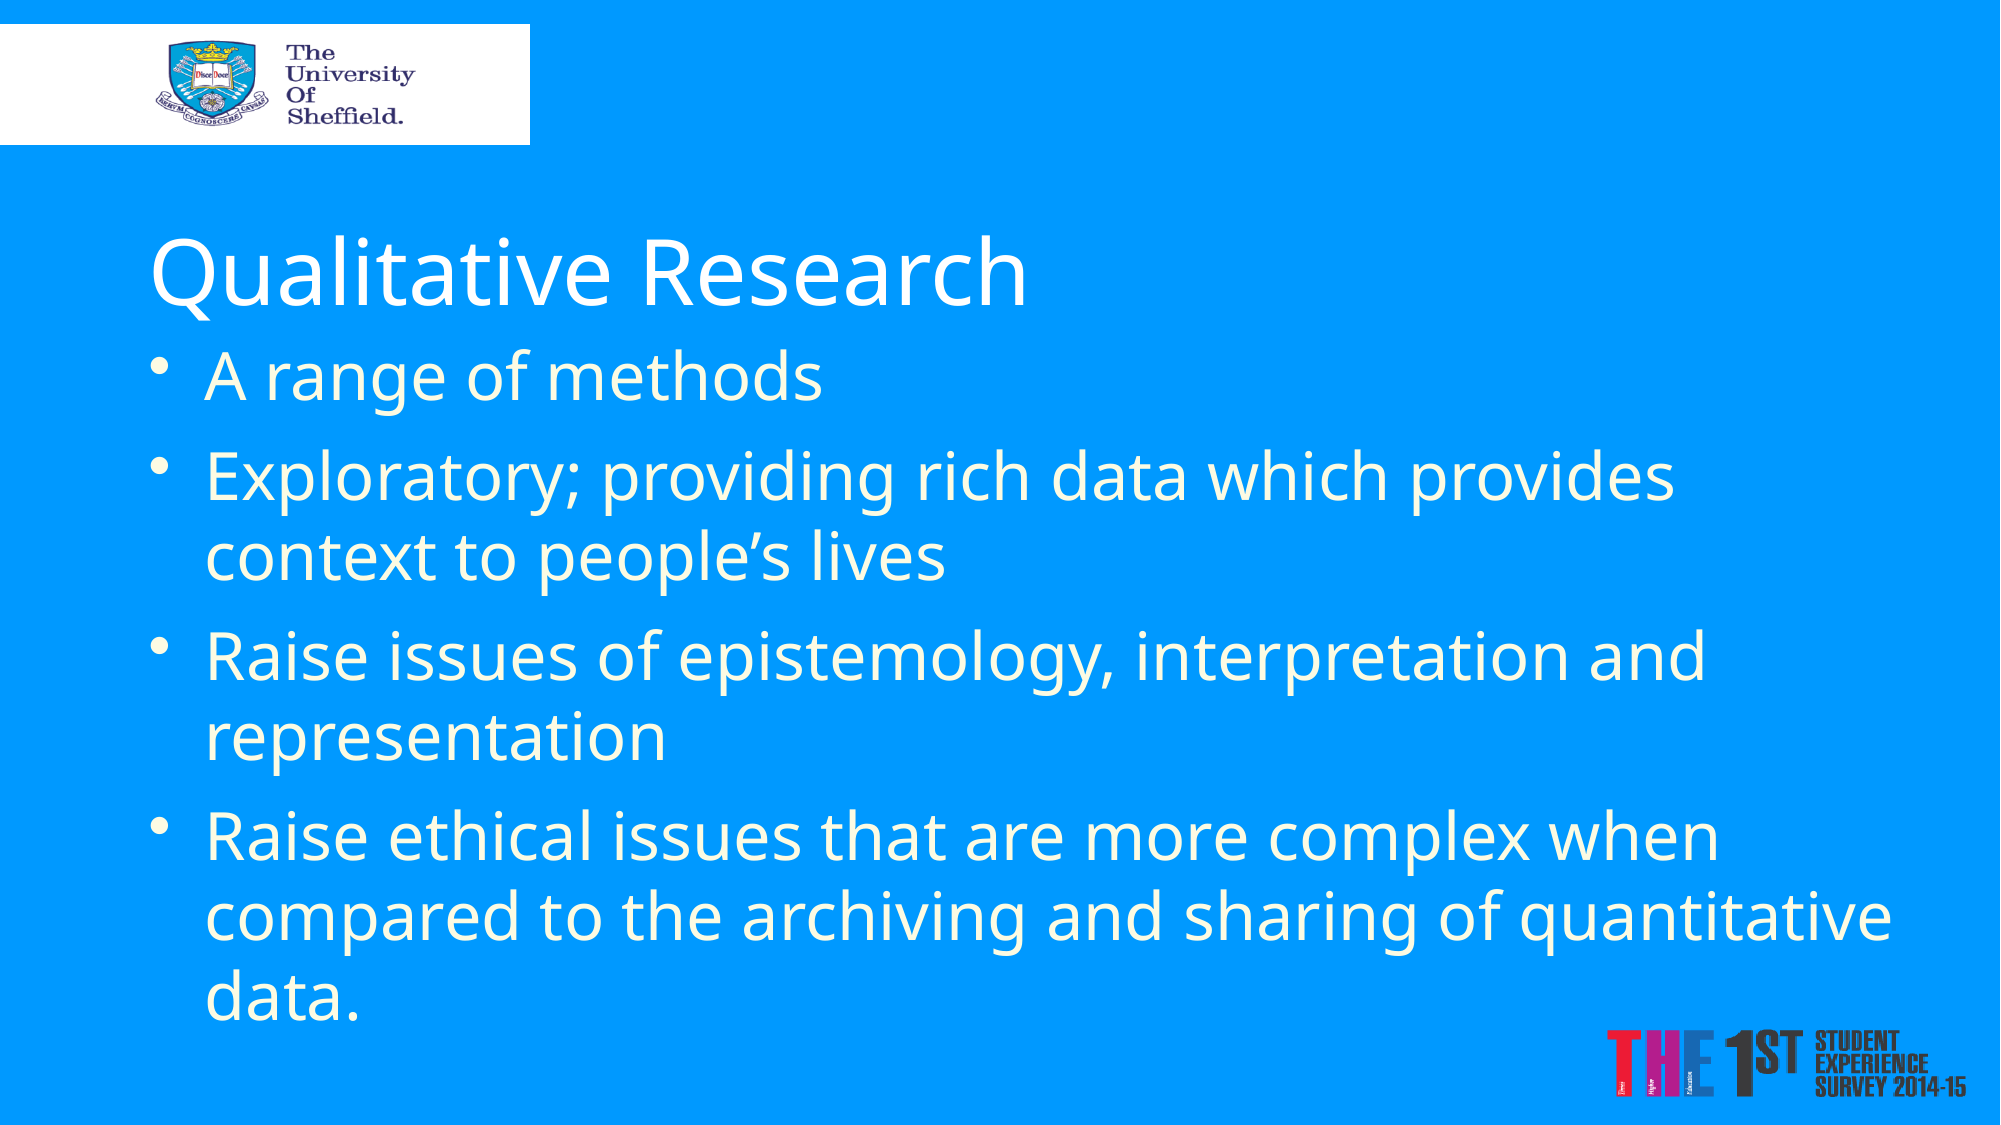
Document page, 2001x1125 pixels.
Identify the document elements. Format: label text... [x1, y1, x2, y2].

picture [0, 24, 530, 145]
picture [1598, 1023, 1978, 1103]
list A range of methods Exploratory; providing rich data which provides context to people’s lives Raise issues of epistemology, interpretation and representation Raise ethical issues that are more complex when compared to the archiving and sharing of quantitative data. [133, 326, 1934, 1061]
title Qualitative Research [133, 224, 1934, 326]
